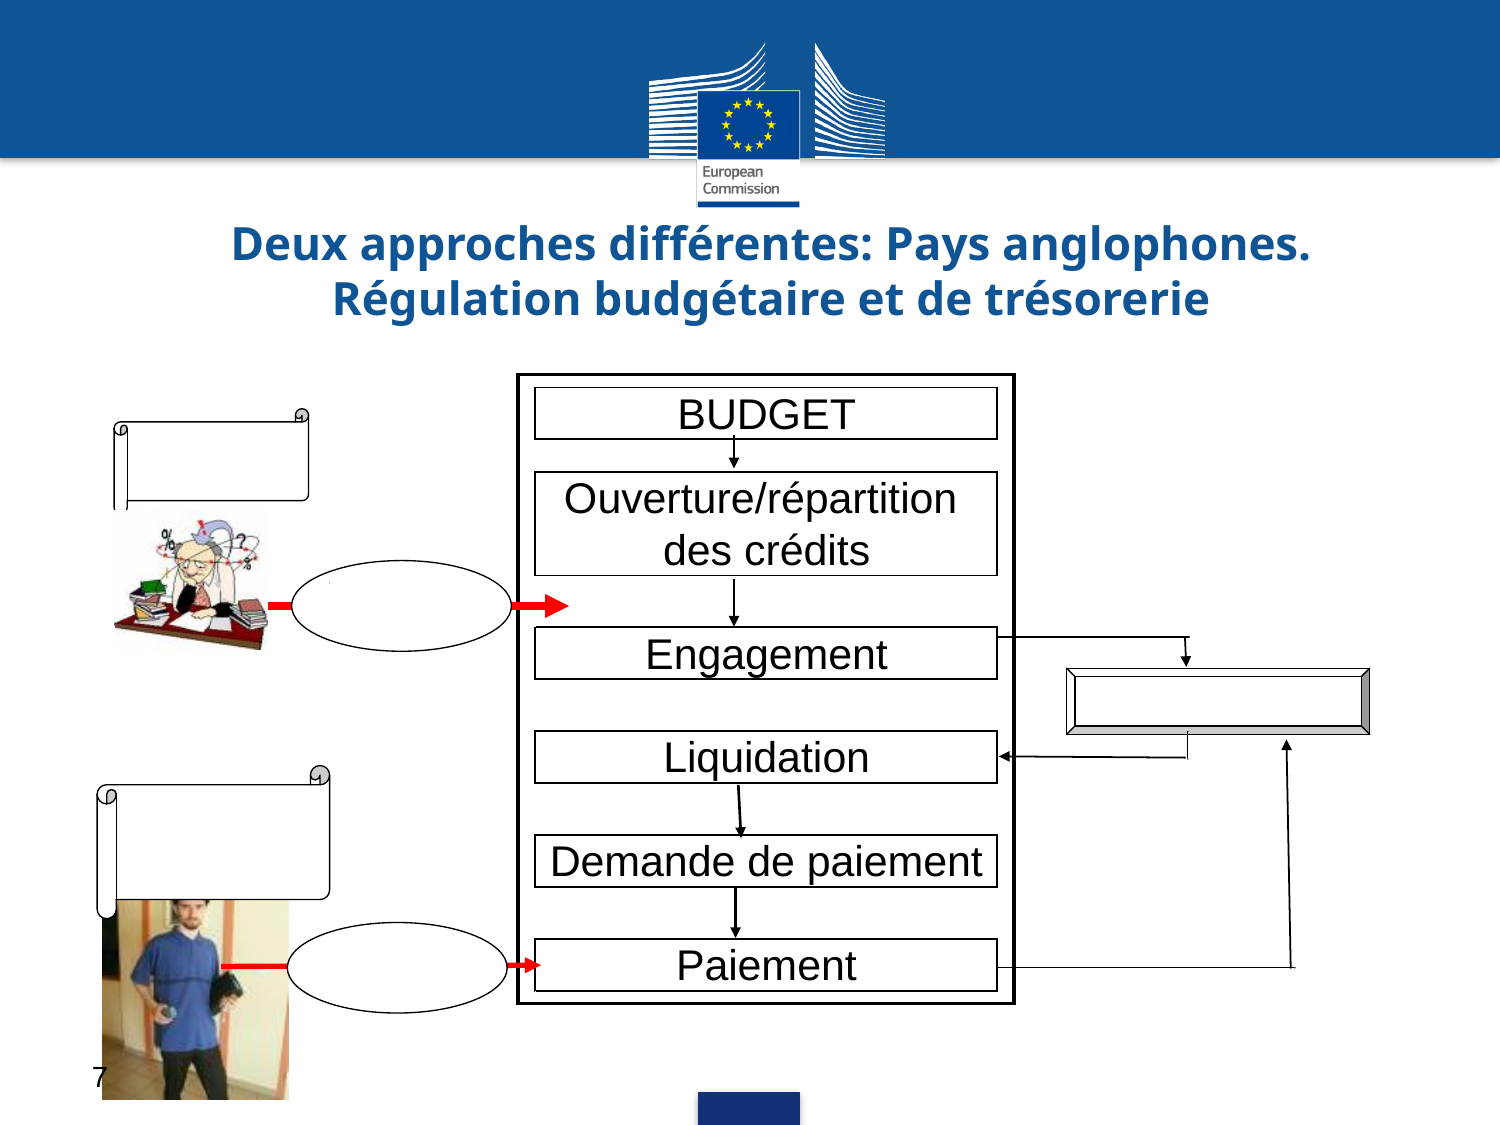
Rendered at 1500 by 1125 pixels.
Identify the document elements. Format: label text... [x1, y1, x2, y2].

picture [649, 42, 885, 208]
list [70, 358, 1390, 1125]
title Deux approches différentes: Pays anglophones. Régulation budgétaire et de trésorerie [70, 219, 1414, 320]
